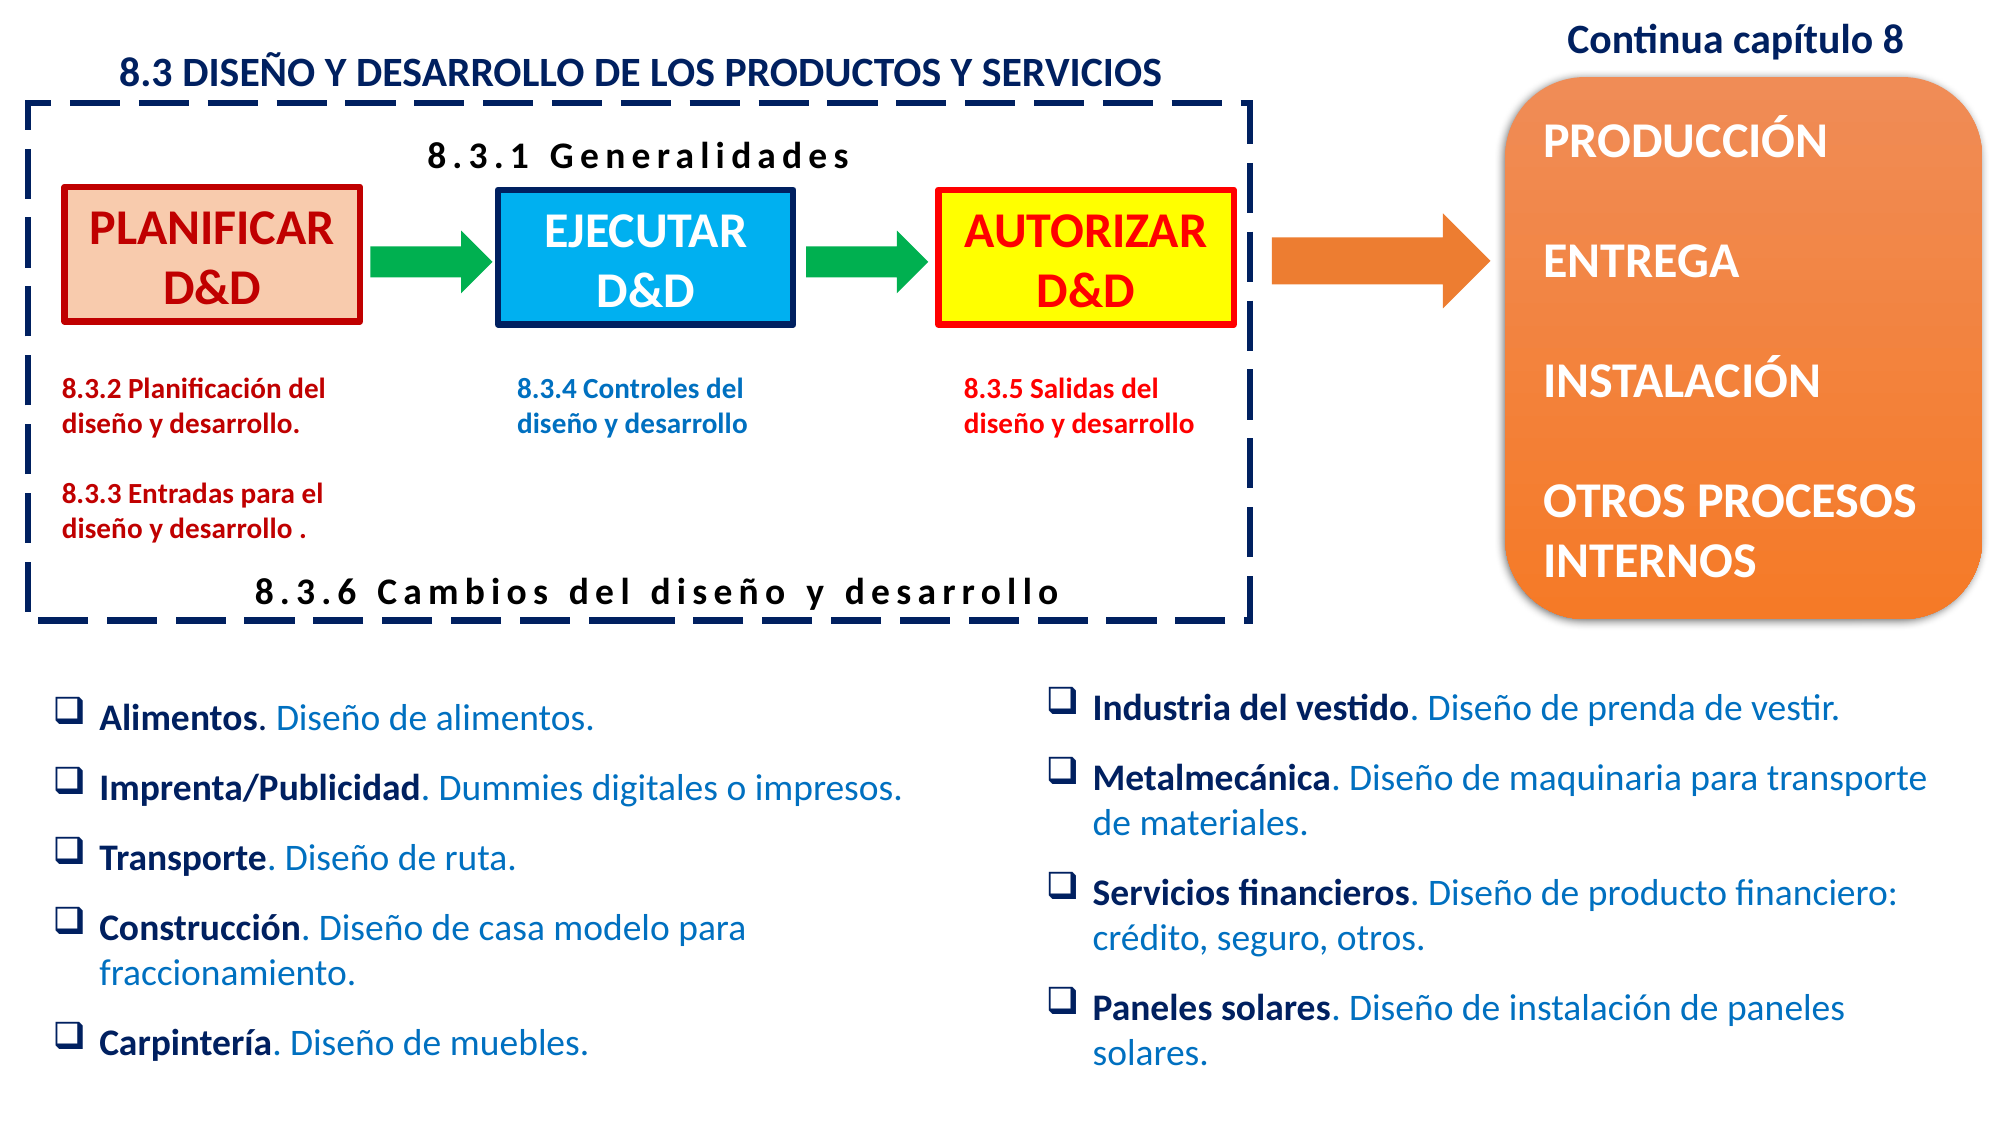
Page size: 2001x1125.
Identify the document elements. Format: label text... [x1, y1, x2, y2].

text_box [1272, 4, 1983, 621]
text_box Industria del vestido. Diseño de prenda de vestir. Metalmecánica. Diseño de maquinaria para transporte de materiales. Servicios financieros. Diseño de producto financiero: crédito, seguro, otros. Paneles solares. Diseño de instalación de paneles solares. [1031, 675, 1948, 1081]
text_box Alimentos. Diseño de alimentos. Imprenta/Publicidad. Dummies digitales o impresos. Transporte. Diseño de ruta. Construcción. Diseño de casa modelo para fraccionamiento. Carpintería. Diseño de muebles. [37, 685, 927, 1071]
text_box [27, 37, 1250, 621]
